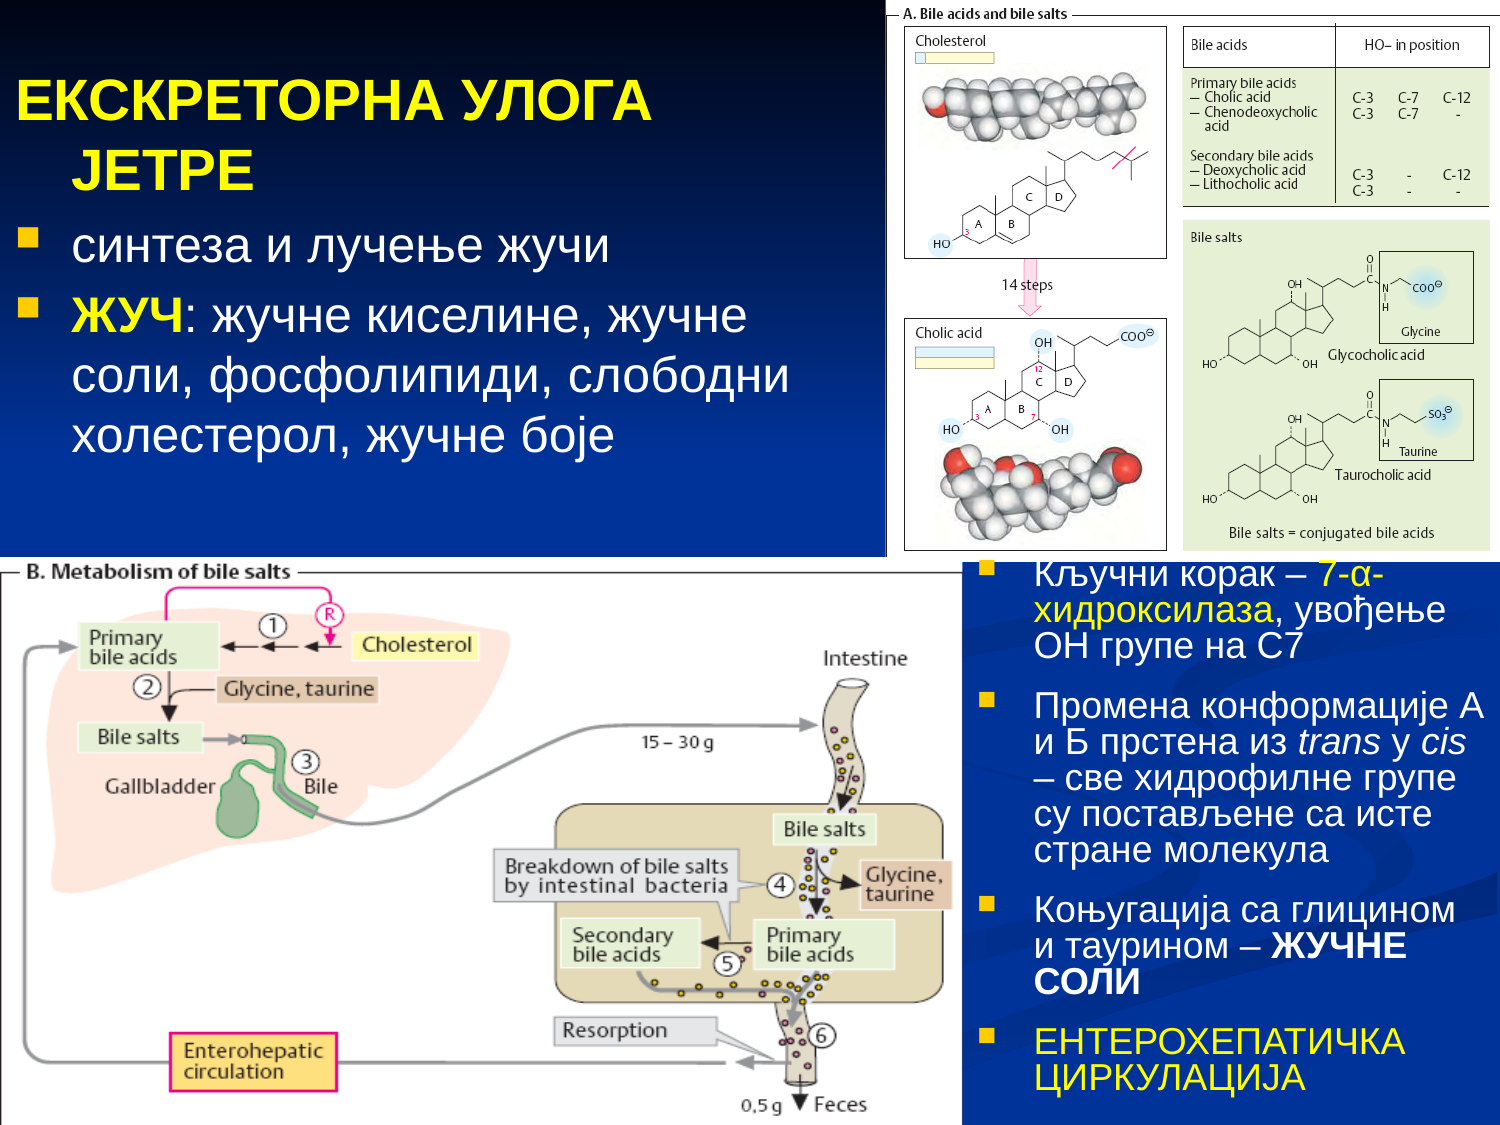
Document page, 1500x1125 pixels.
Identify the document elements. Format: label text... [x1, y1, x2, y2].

picture [0, 0, 1500, 1125]
text_box Кључни корак – 7-α-хидроксилаза, увођење OH групе на C7 Промена конформације А и Б прстена из trans у cis – све хидрофилне групе су постављене са исте стране молекула Коњугација са глицином и таурином – ЖУЧНЕ СОЛИ ЕНТЕРОХЕПАТИЧКА ЦИРКУЛАЦИЈА [966, 569, 1500, 1100]
list ЕКСКРЕТОРНА УЛОГА ЈЕТРЕ синтеза и лучење жучи ЖУЧ: жучне киселине, жучне соли, фосфолипиди, слободни холестерол, жучне боје [0, 54, 851, 551]
